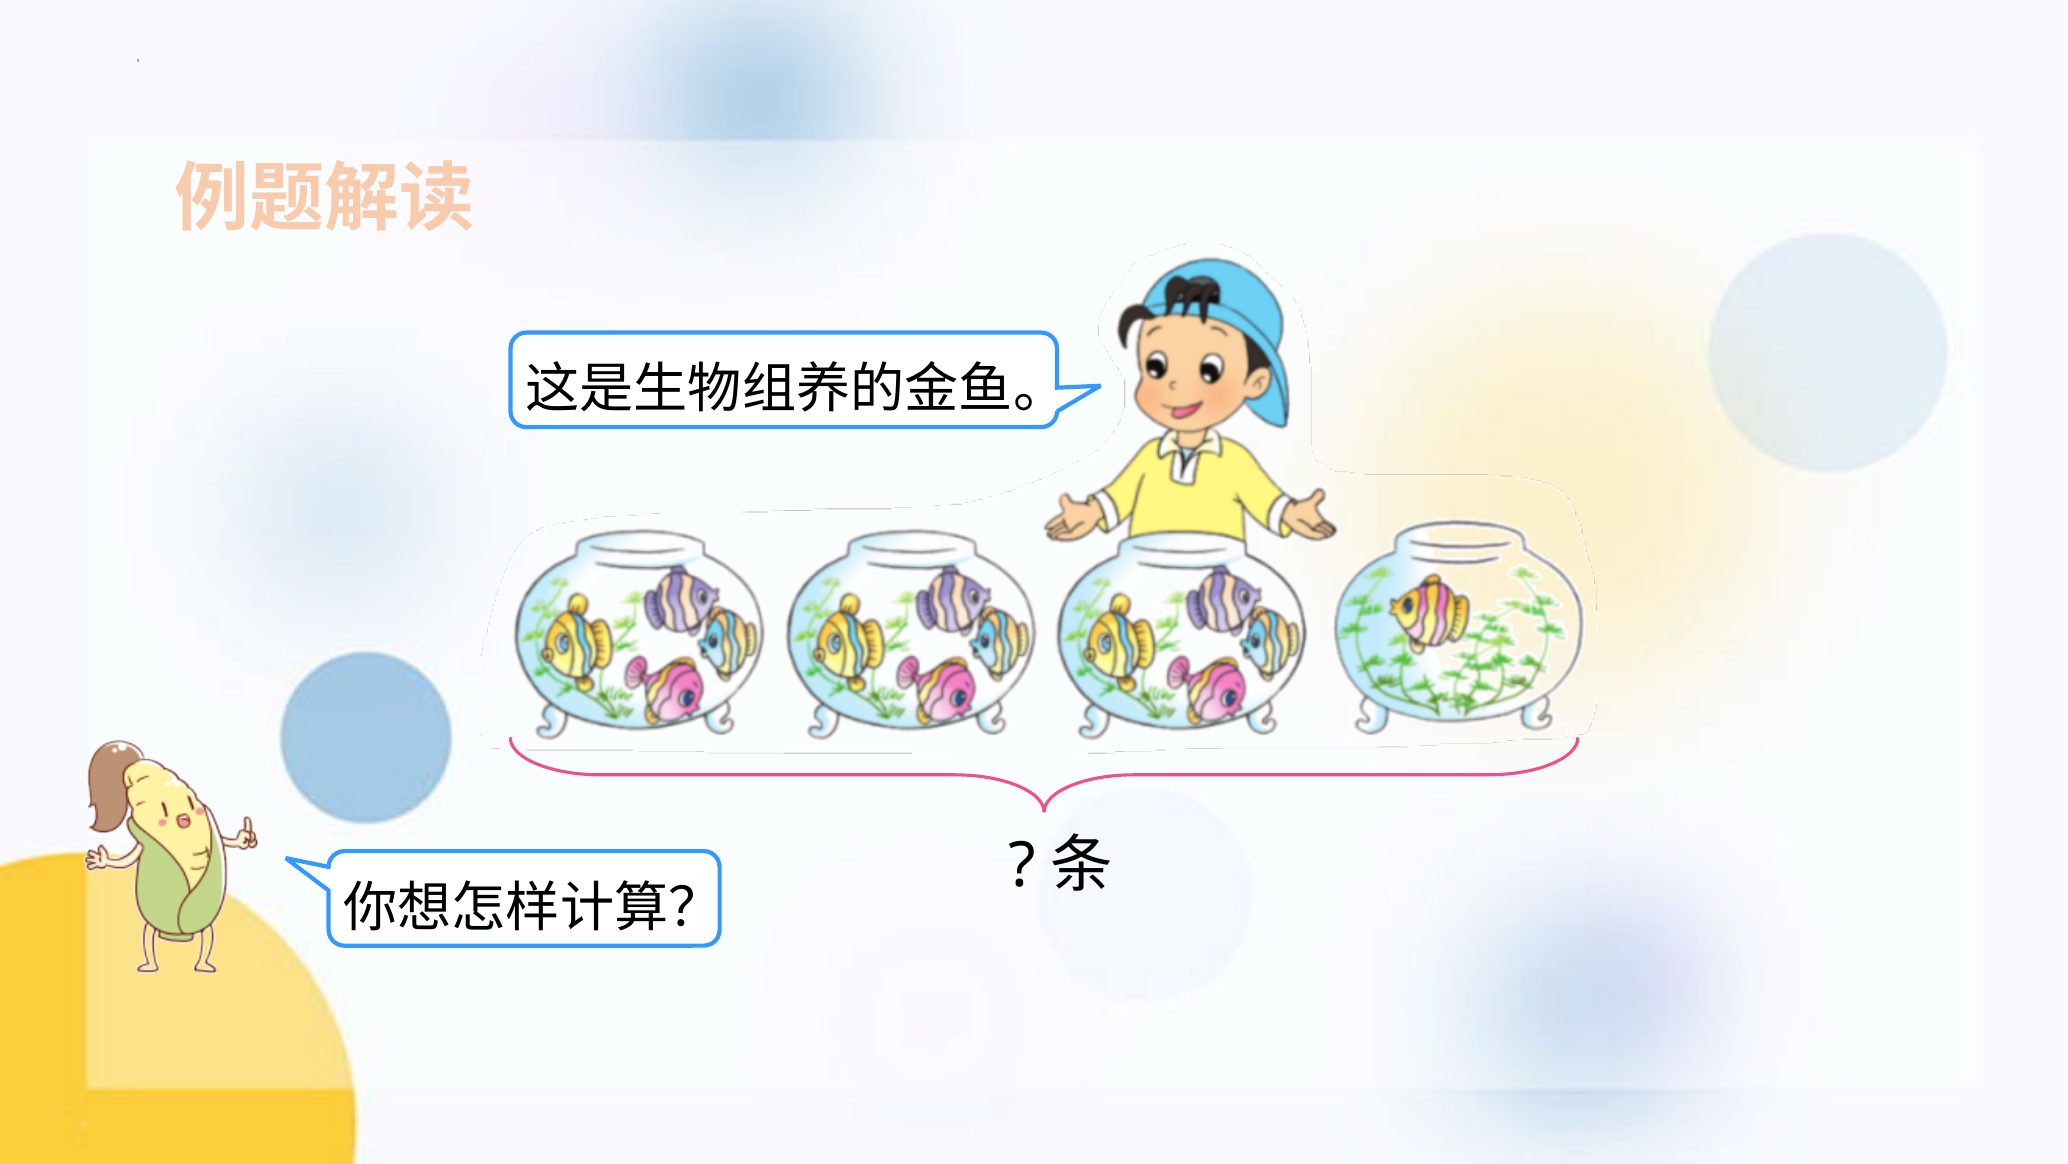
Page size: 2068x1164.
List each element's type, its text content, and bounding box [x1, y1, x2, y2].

text_box ?条 [992, 793, 1163, 907]
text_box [510, 313, 1096, 428]
text_box [520, 755, 1569, 793]
picture [0, 0, 2068, 1164]
text_box 例题解读 [159, 142, 490, 248]
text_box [328, 832, 720, 946]
